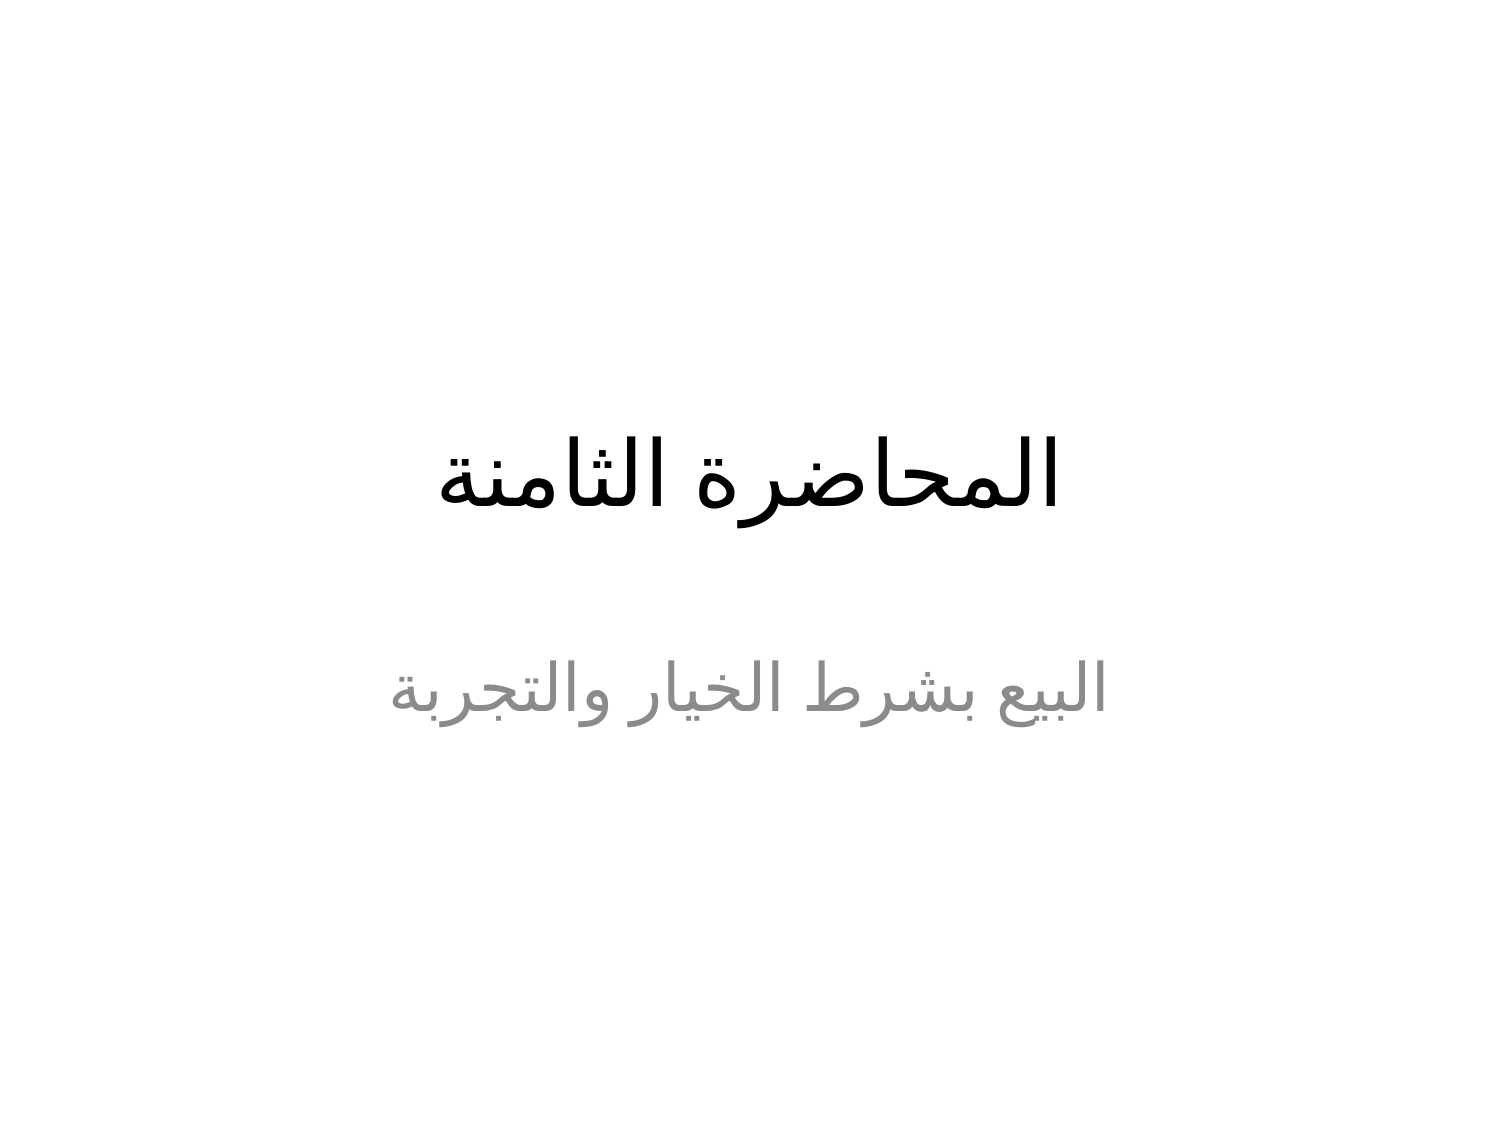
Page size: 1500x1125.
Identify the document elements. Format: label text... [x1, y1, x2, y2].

title المحاضرة الثامنة [112, 349, 1388, 591]
subtitle البيع بشرط الخيار والتجربة [225, 637, 1275, 925]
